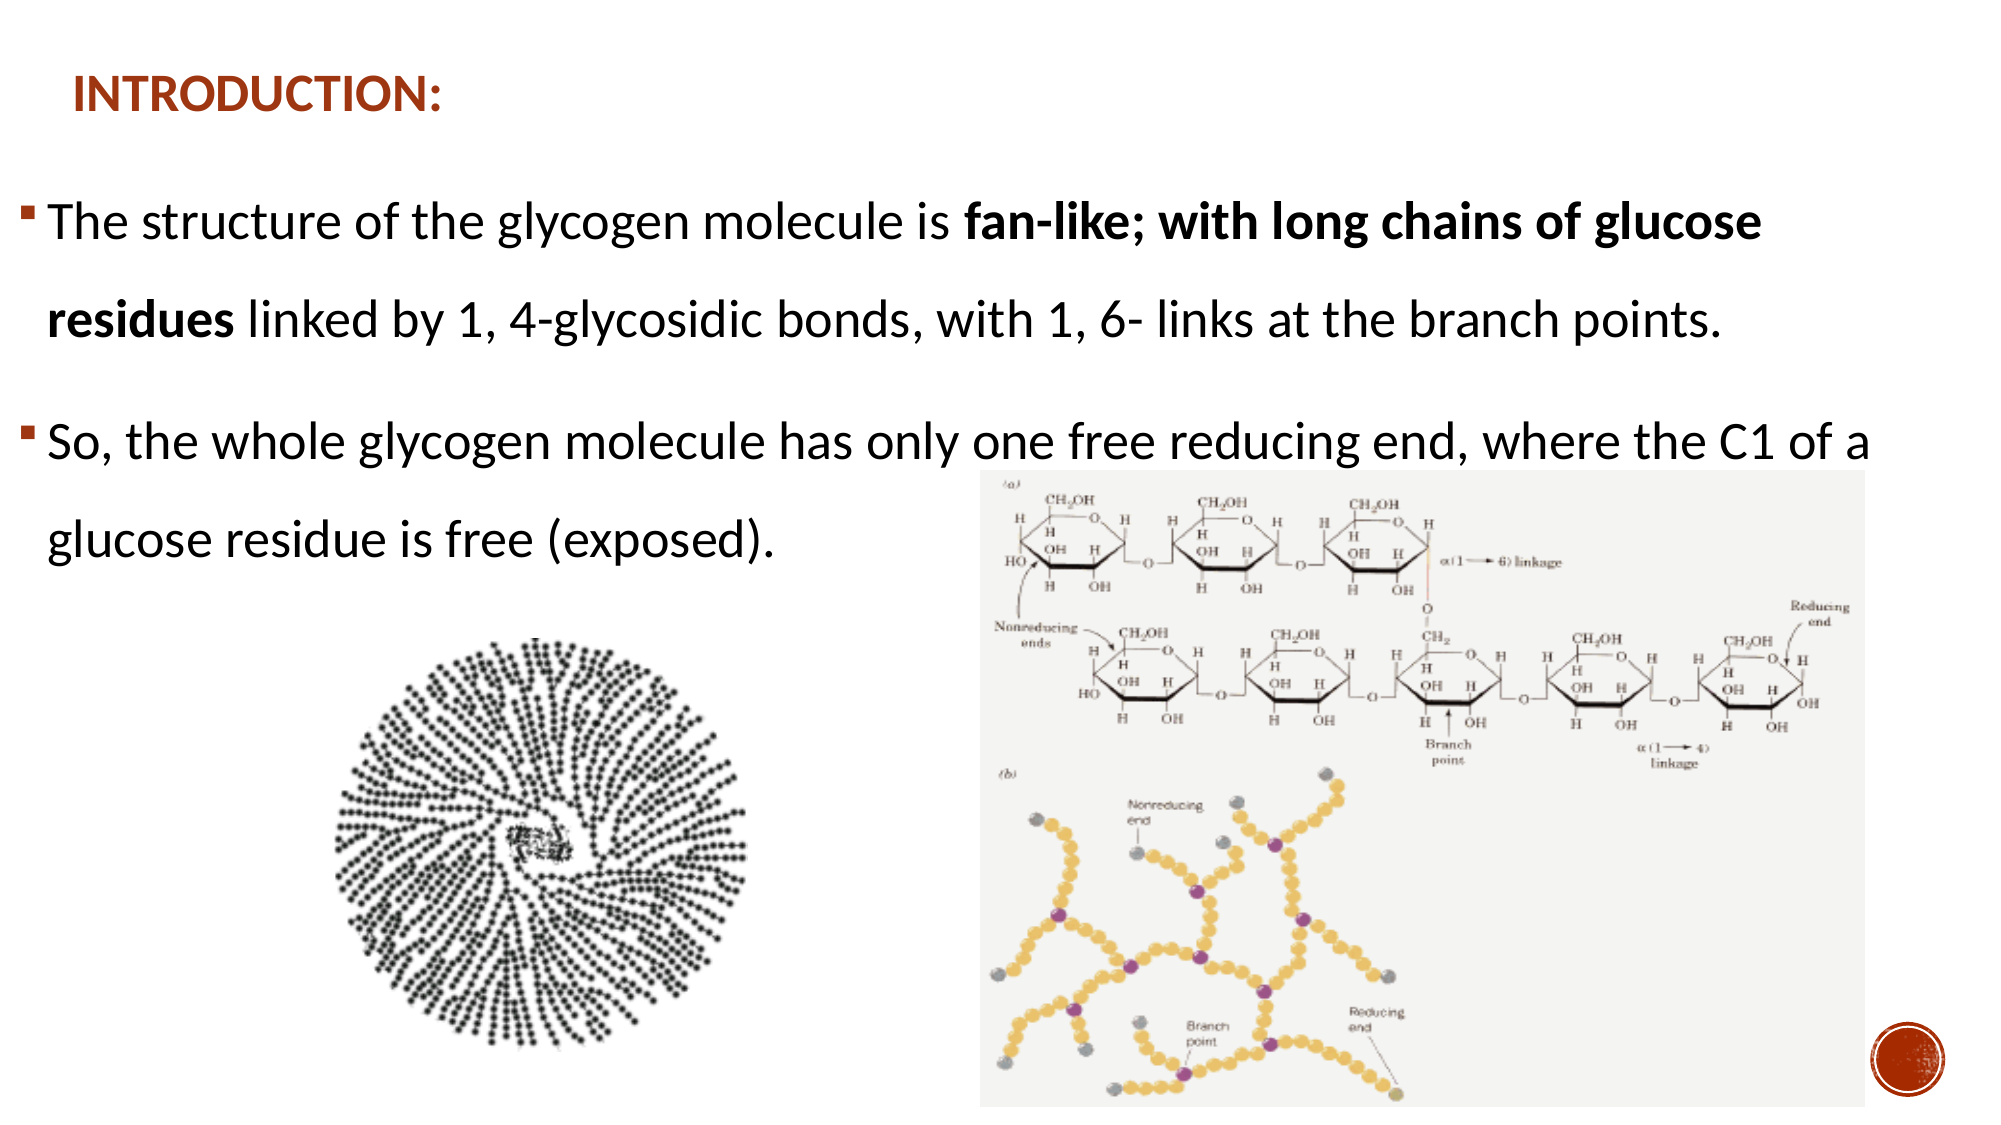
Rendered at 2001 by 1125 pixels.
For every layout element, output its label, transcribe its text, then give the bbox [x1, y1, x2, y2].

picture [980, 470, 1865, 1107]
title Introduction: [57, 0, 1714, 145]
list The structure of the glycogen molecule is fan-like; with long chains of glucose residues linked by 1, 4-glycosidic bonds, with 1, 6- links at the branch points. So, the whole glycogen molecule has only one free reducing end, where the C1 of a glucose residue is free (exposed). [2, 145, 1948, 1075]
picture [334, 638, 748, 1052]
